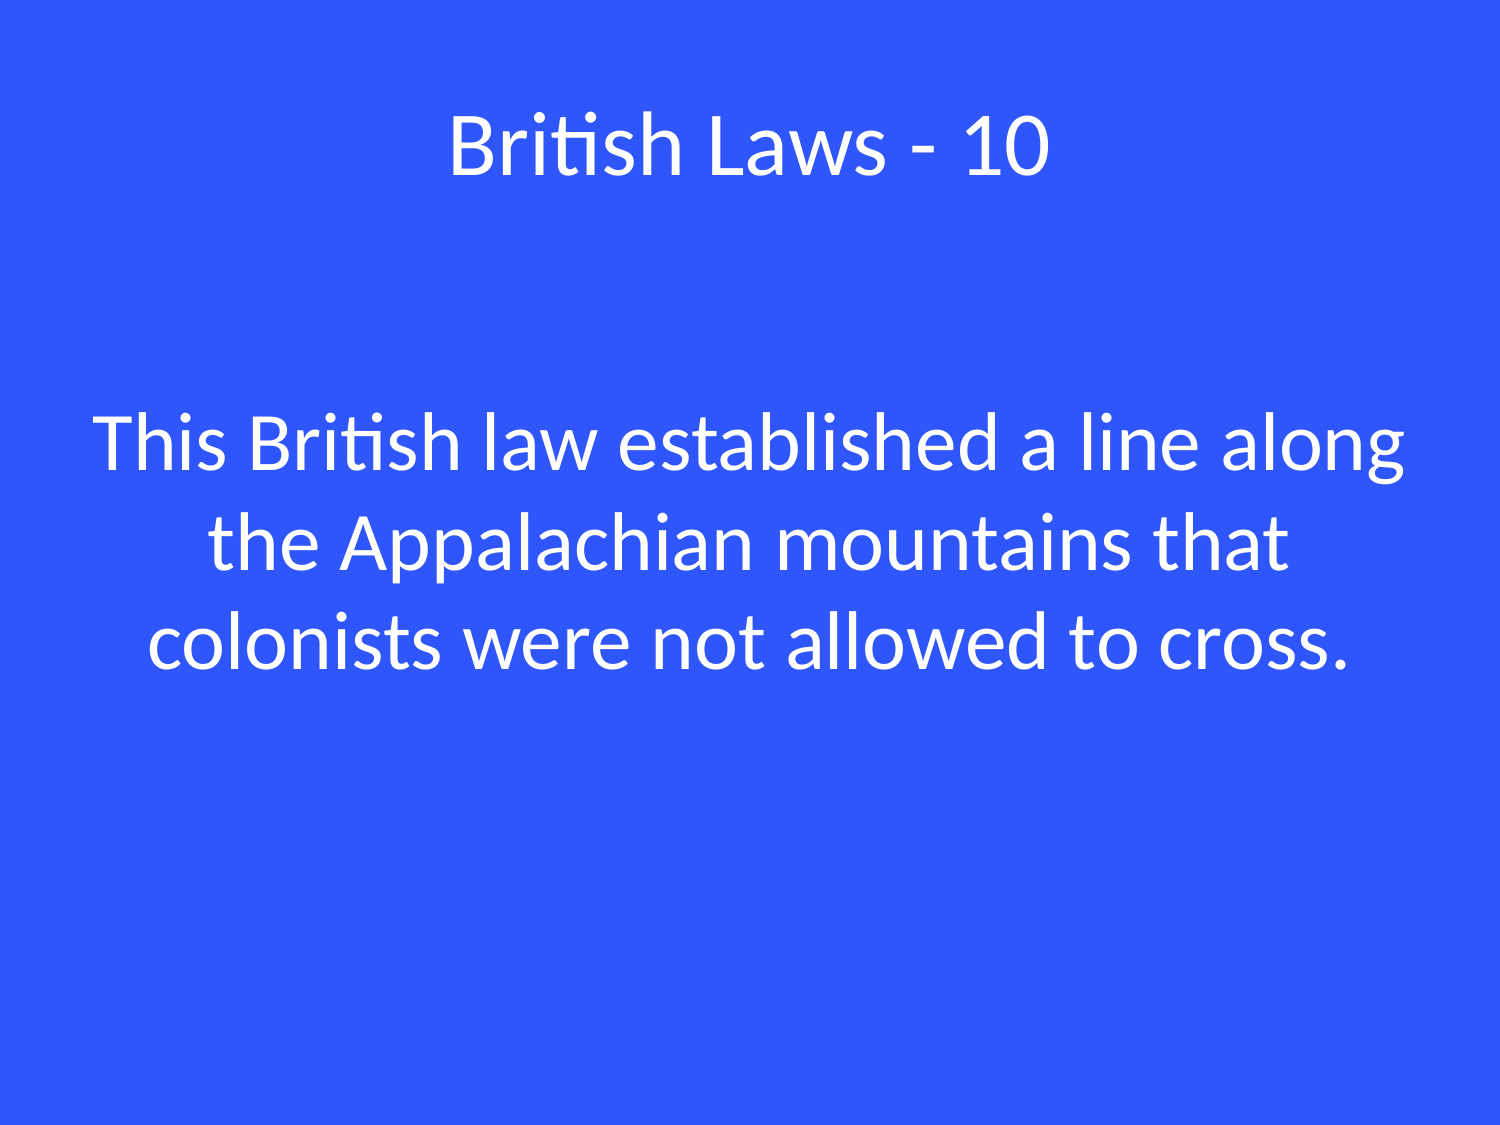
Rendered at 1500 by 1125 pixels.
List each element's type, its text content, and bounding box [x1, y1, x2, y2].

title British Laws - 10 [75, 45, 1425, 233]
list This British law established a line along the Appalachian mountains that colonists were not allowed to cross. [75, 262, 1425, 1005]
